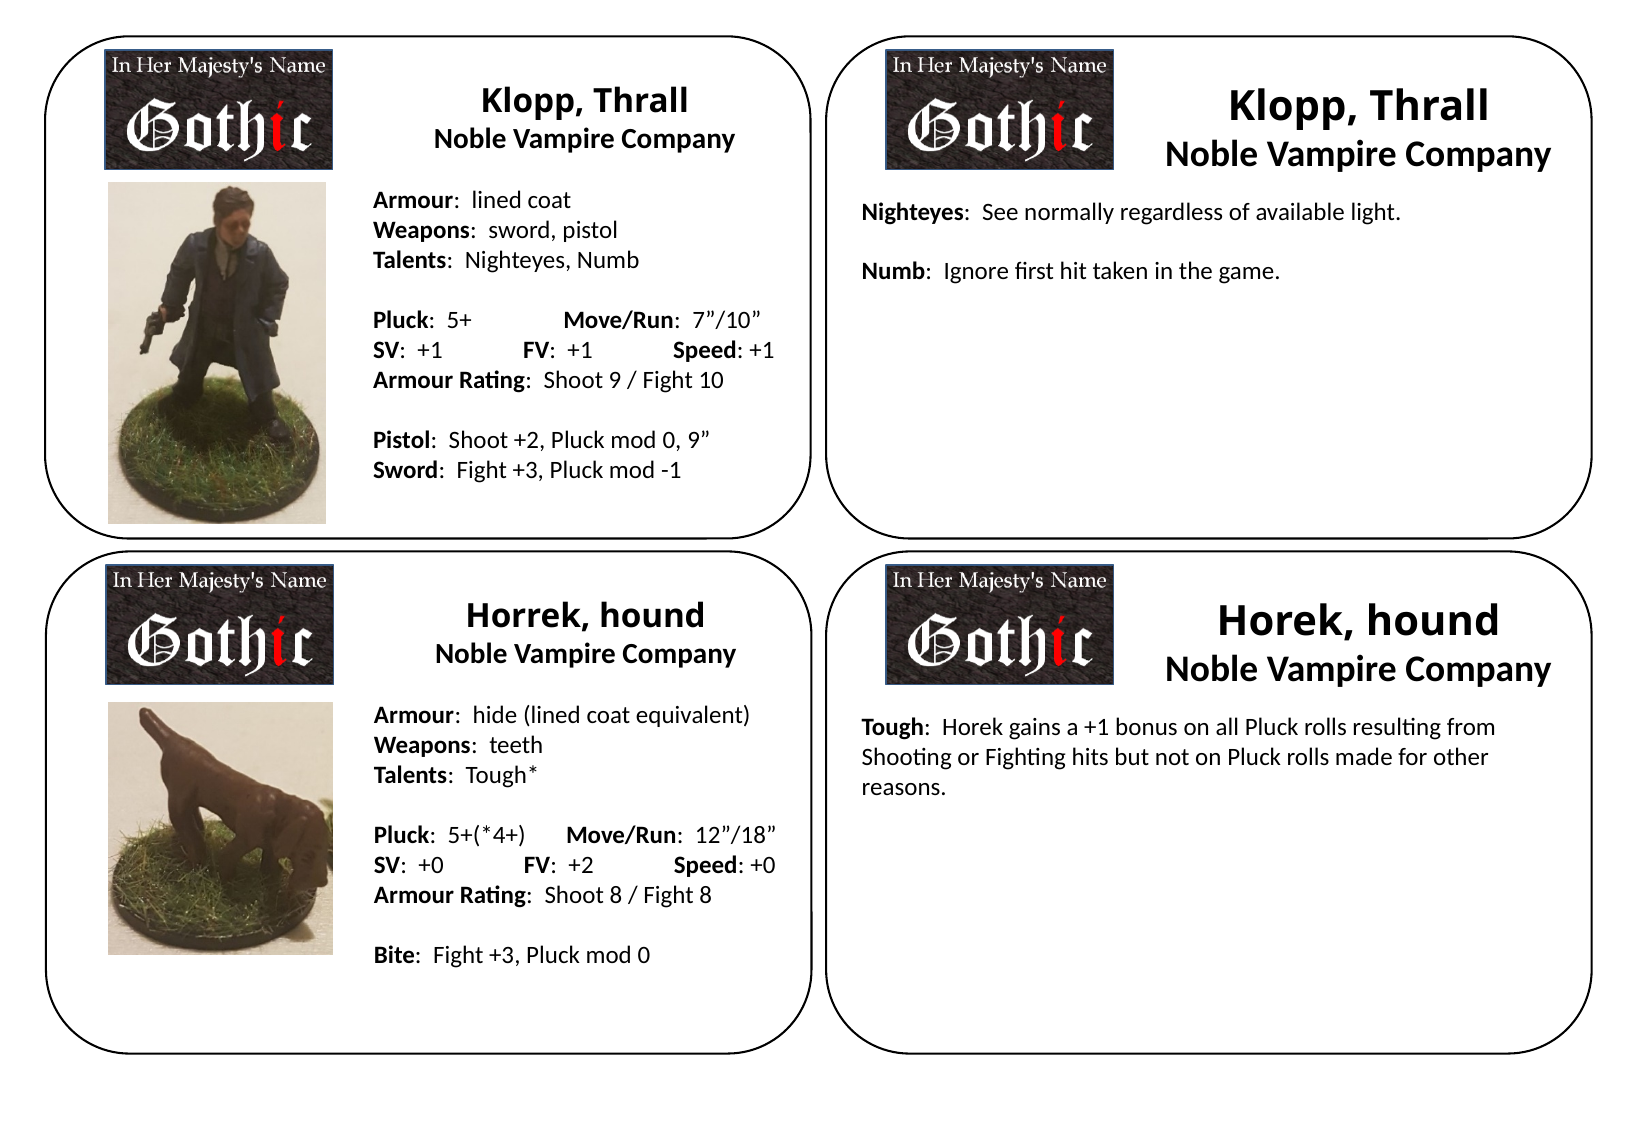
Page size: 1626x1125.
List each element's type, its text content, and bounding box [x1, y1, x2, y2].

text_box Tough: Horek gains a +1 bonus on all Pluck rolls resulting from Shooting or Fighting hits but not on Pluck rolls made for other reasons. [846, 702, 1575, 838]
text_box Nighteyes: See normally regardless of available light. Numb: Ignore first hit taken in the game. [846, 187, 1575, 323]
picture [108, 702, 333, 956]
picture [104, 49, 333, 170]
text_box [44, 35, 812, 540]
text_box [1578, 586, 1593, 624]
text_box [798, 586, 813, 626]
picture [108, 182, 326, 524]
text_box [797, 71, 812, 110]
picture [885, 564, 1114, 685]
text_box [44, 550, 813, 1055]
text_box [825, 35, 1593, 540]
picture [885, 49, 1114, 170]
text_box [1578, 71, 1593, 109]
text_box [825, 550, 1593, 1055]
picture [105, 564, 334, 685]
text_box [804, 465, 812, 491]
